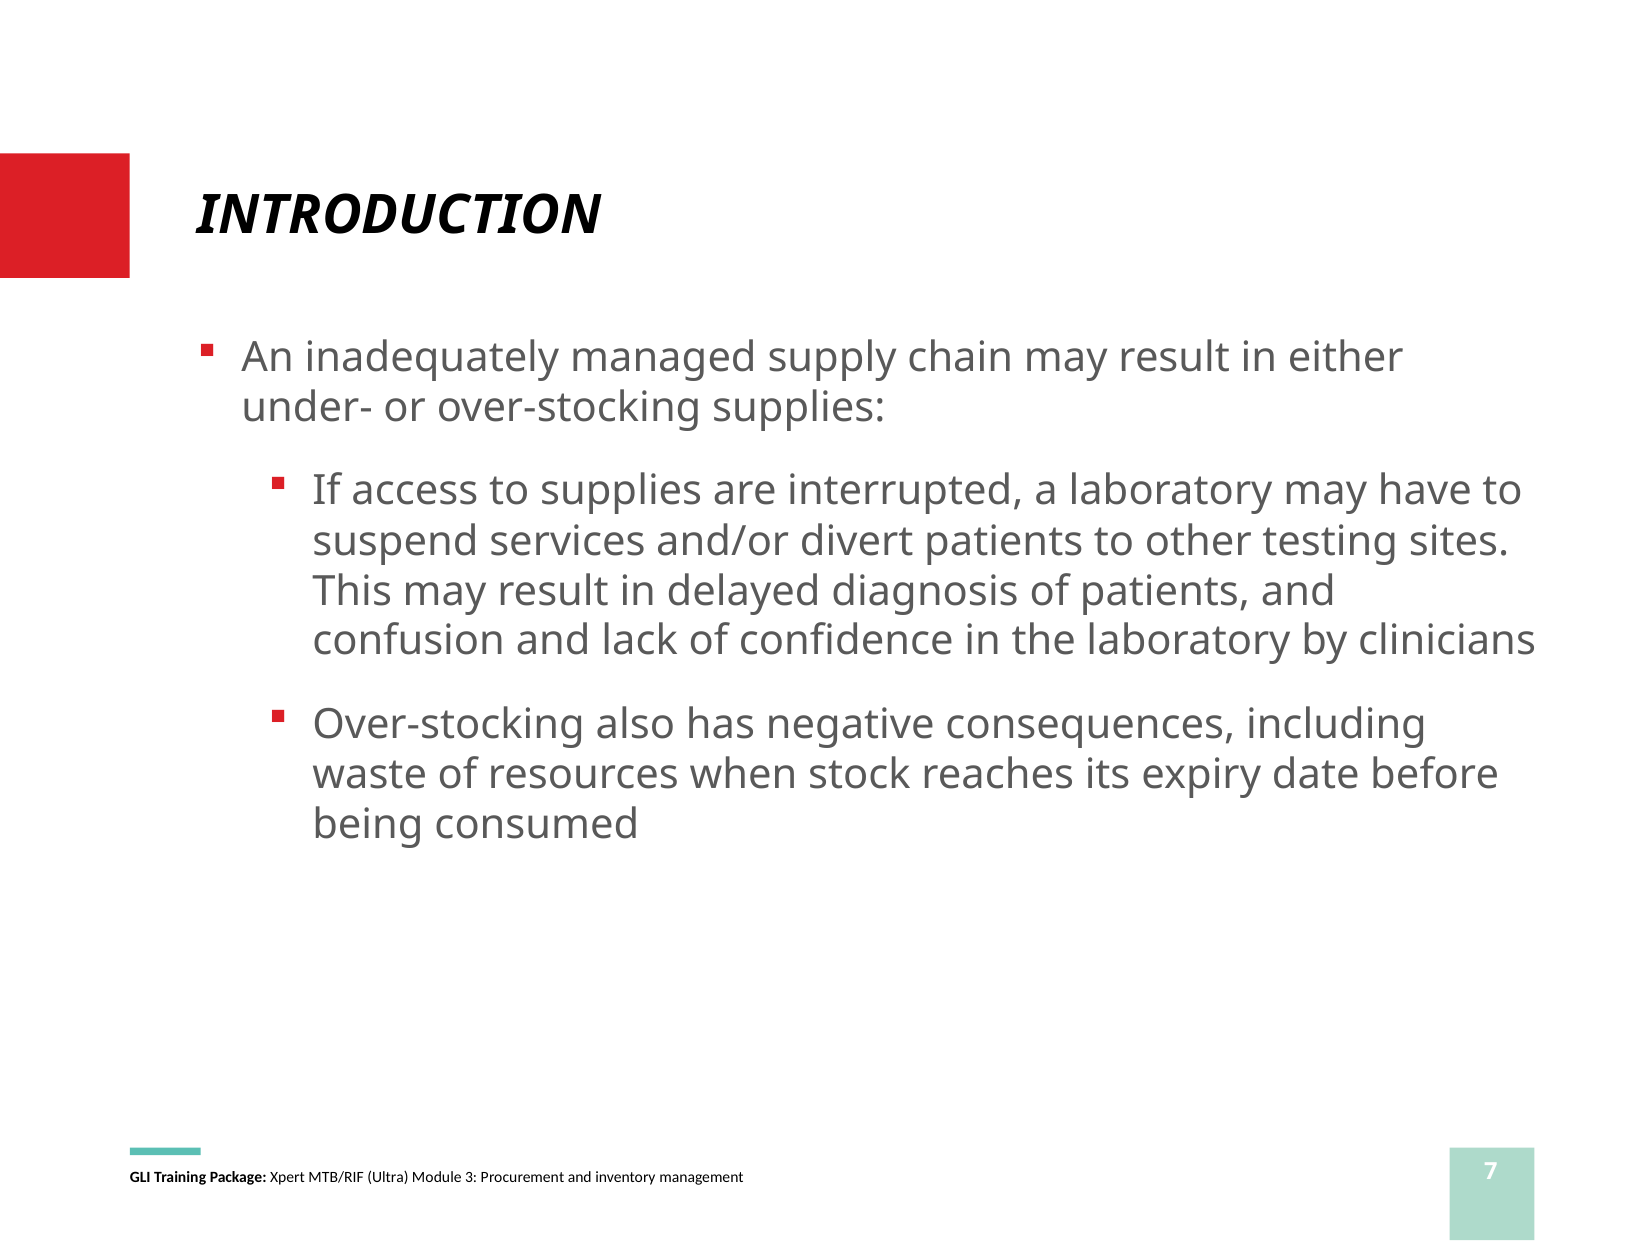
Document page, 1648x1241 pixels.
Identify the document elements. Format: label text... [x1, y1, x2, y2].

title INTRODUCTION [197, 153, 1450, 278]
list An inadequately managed supply chain may result in either under- or over-stocking supplies: If access to supplies are interrupted, a laboratory may have to suspend services and/or divert patients to other testing sites. This may result in delayed diagnosis of patients, and confusion and lack of confidence in the laboratory by clinicians Over-stocking also has negative consequences, including waste of resources when stock reaches its expiry date before being consumed [197, 330, 1537, 1087]
